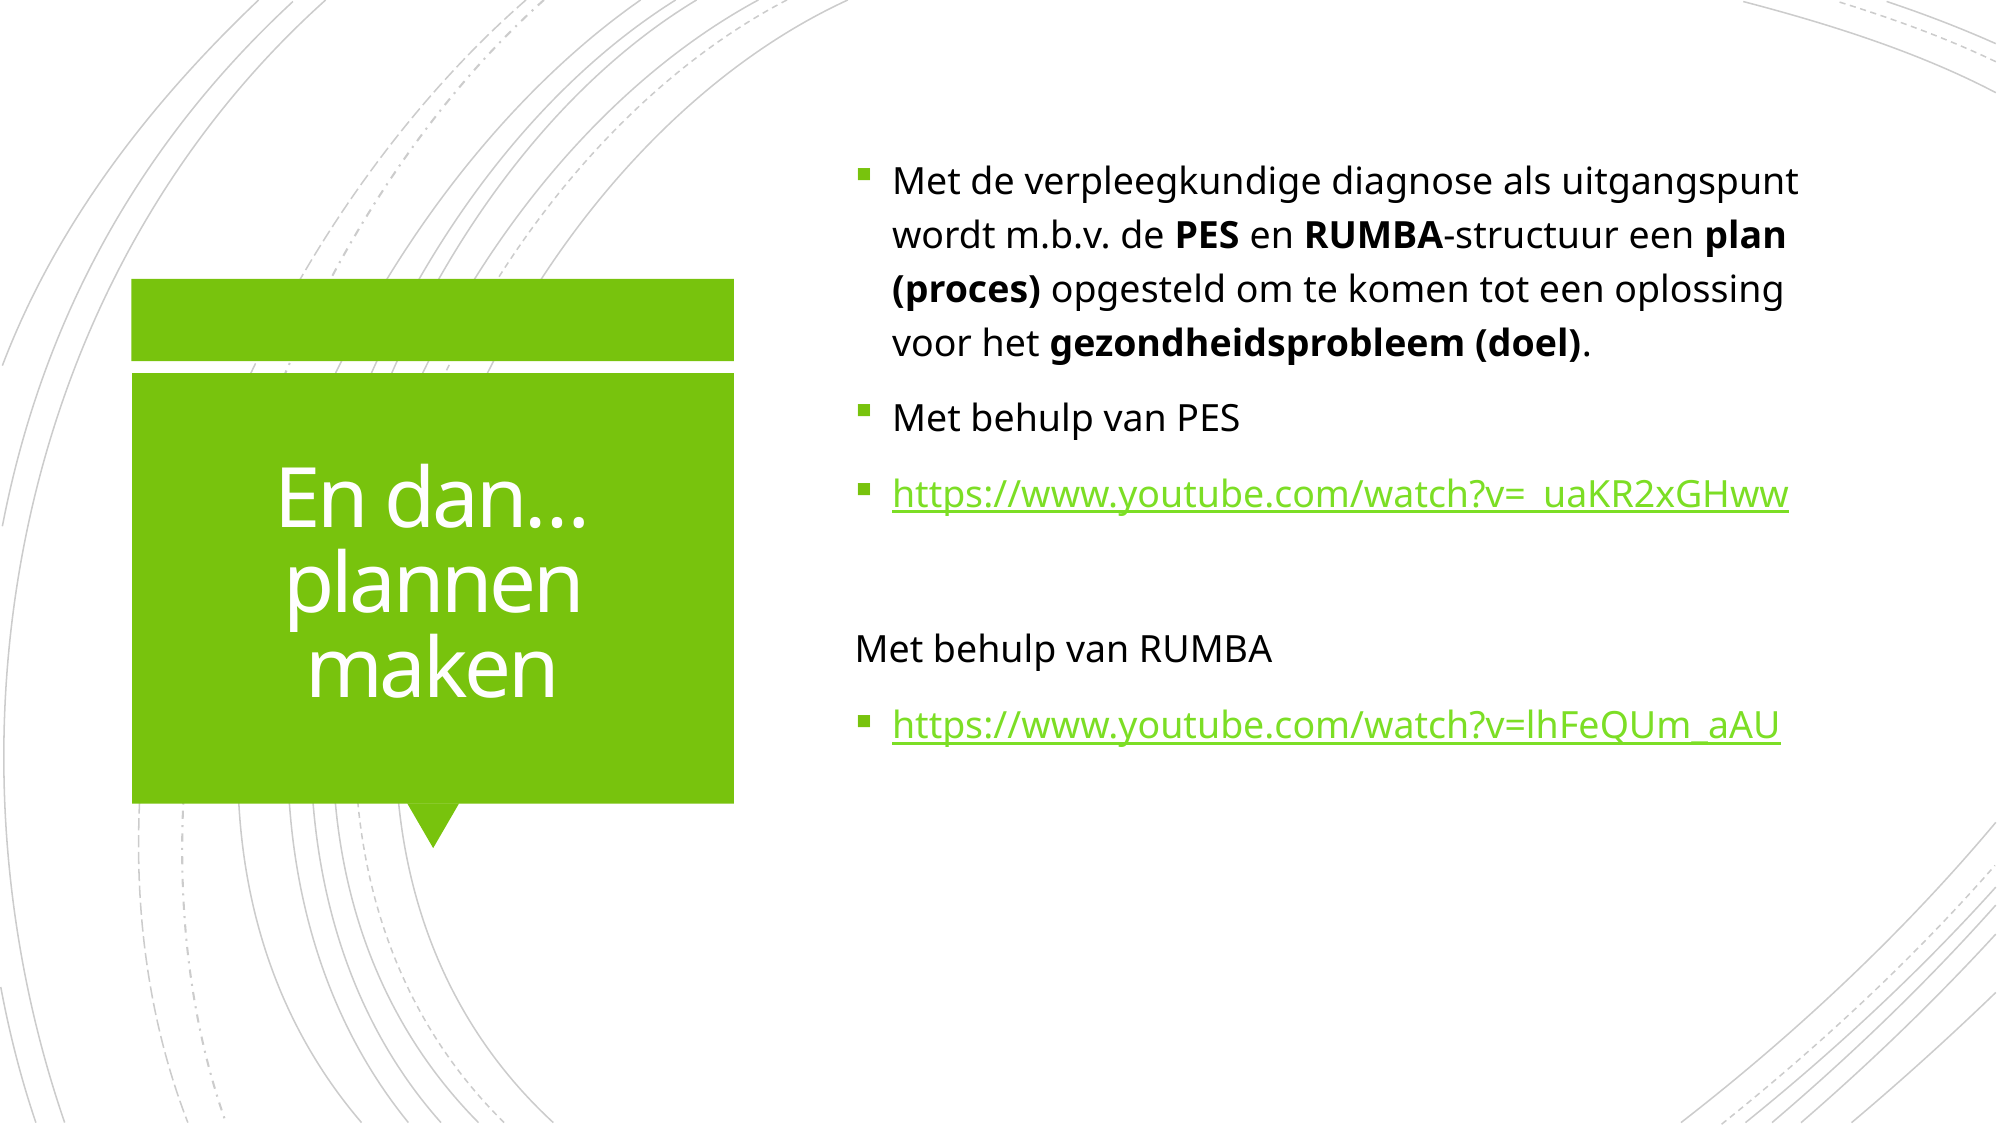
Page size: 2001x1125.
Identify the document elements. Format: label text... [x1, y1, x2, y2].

list Met de verpleegkundige diagnose als uitgangspunt wordt m.b.v. de PES en RUMBA-structuur een plan (proces) opgesteld om te komen tot een oplossing voor het gezondheidsprobleem (doel).​ Met behulp van PES https://www.youtube.com/watch?v=_uaKR2xGHww Met behulp van RUMBA ​https://www.youtube.com/watch?v=lhFeQUm_aAU [839, 131, 1871, 993]
title En dan… plannen maken [145, 385, 720, 789]
